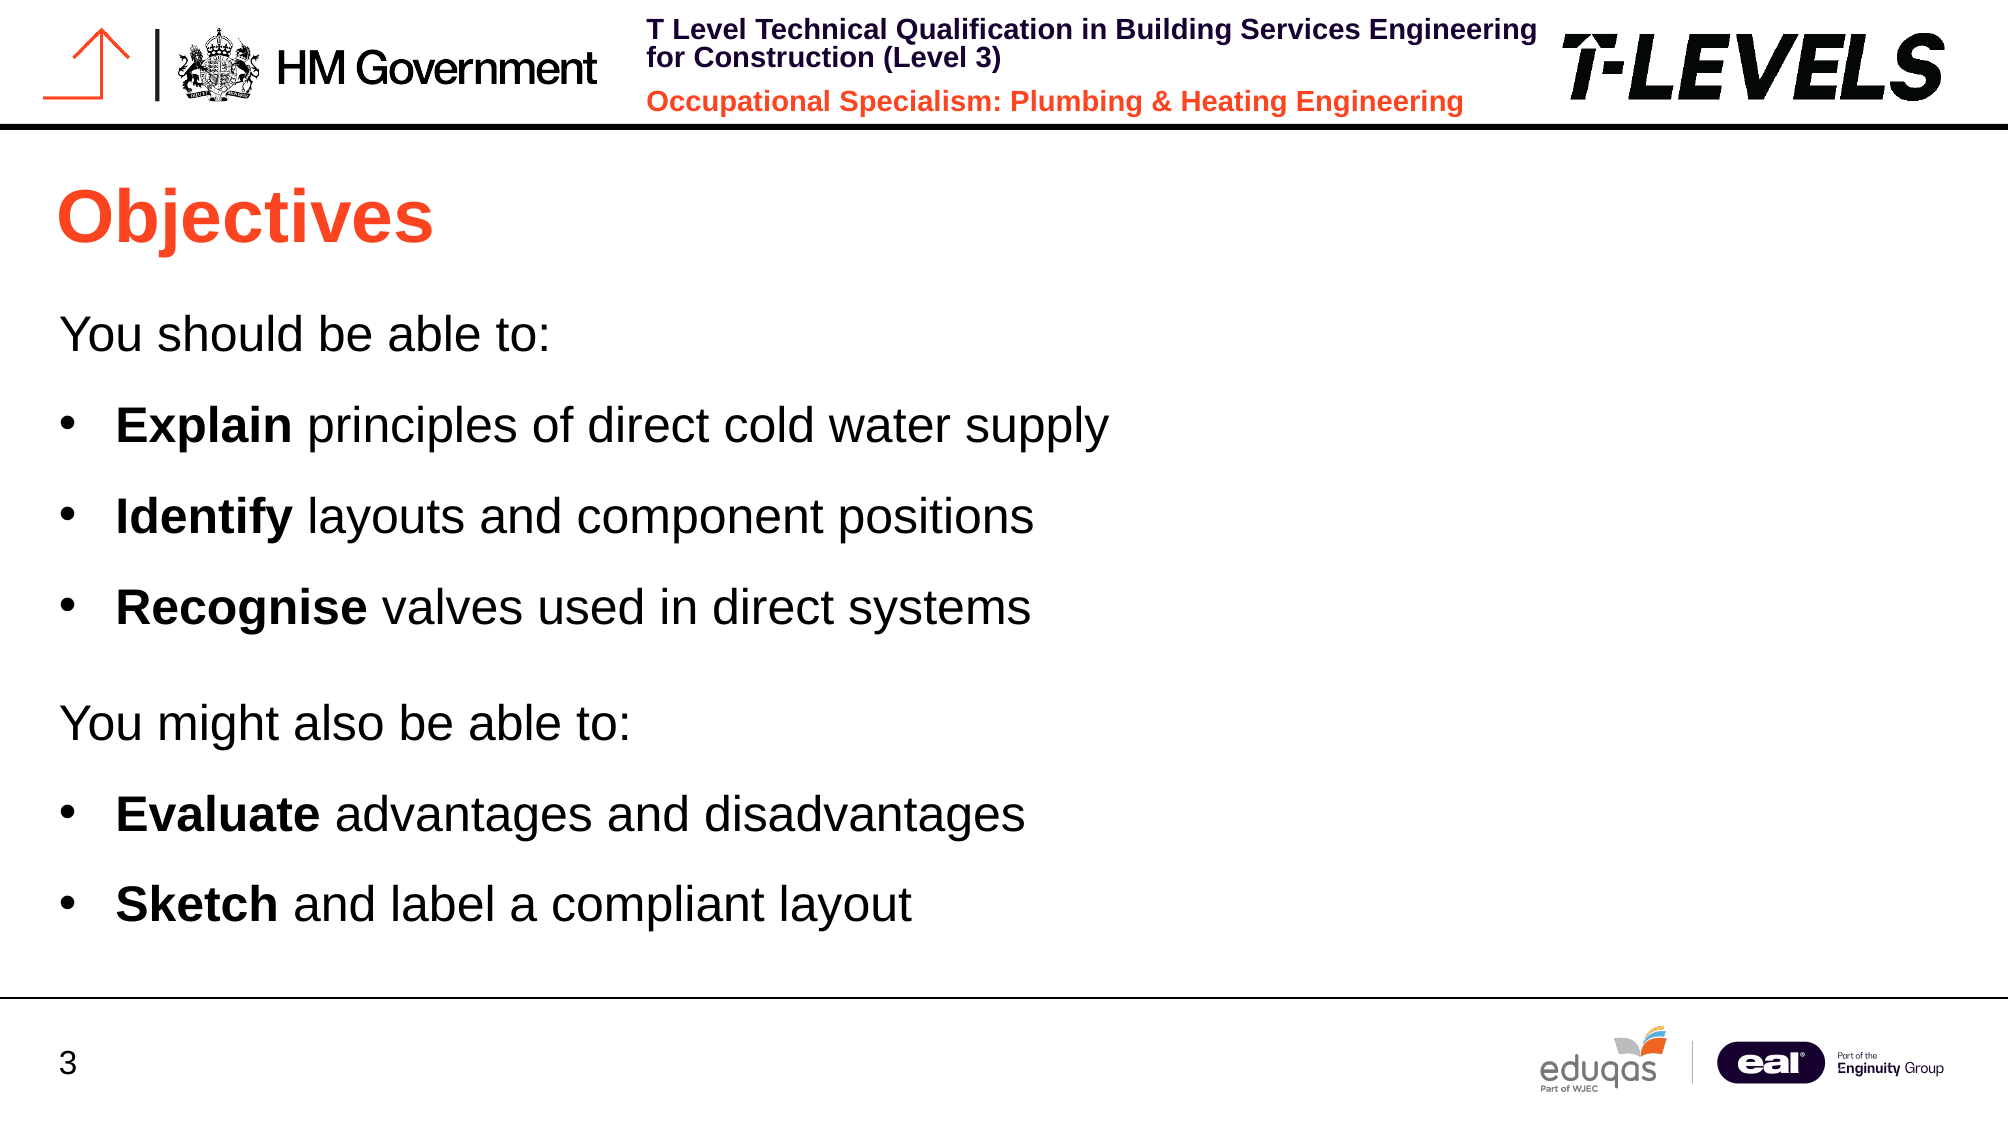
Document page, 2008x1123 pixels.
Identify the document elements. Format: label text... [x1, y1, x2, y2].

title Objectives [41, 111, 1949, 314]
list You should be able to: Explain principles of direct cold water supply Identify layouts and component positions Recognise valves used in direct systems You might also be able to: Evaluate advantages and disadvantages Sketch and label a compliant layout [59, 295, 1949, 975]
picture [1543, 25, 1964, 108]
picture [38, 27, 136, 100]
picture [1535, 1021, 1949, 1097]
picture [155, 28, 597, 102]
